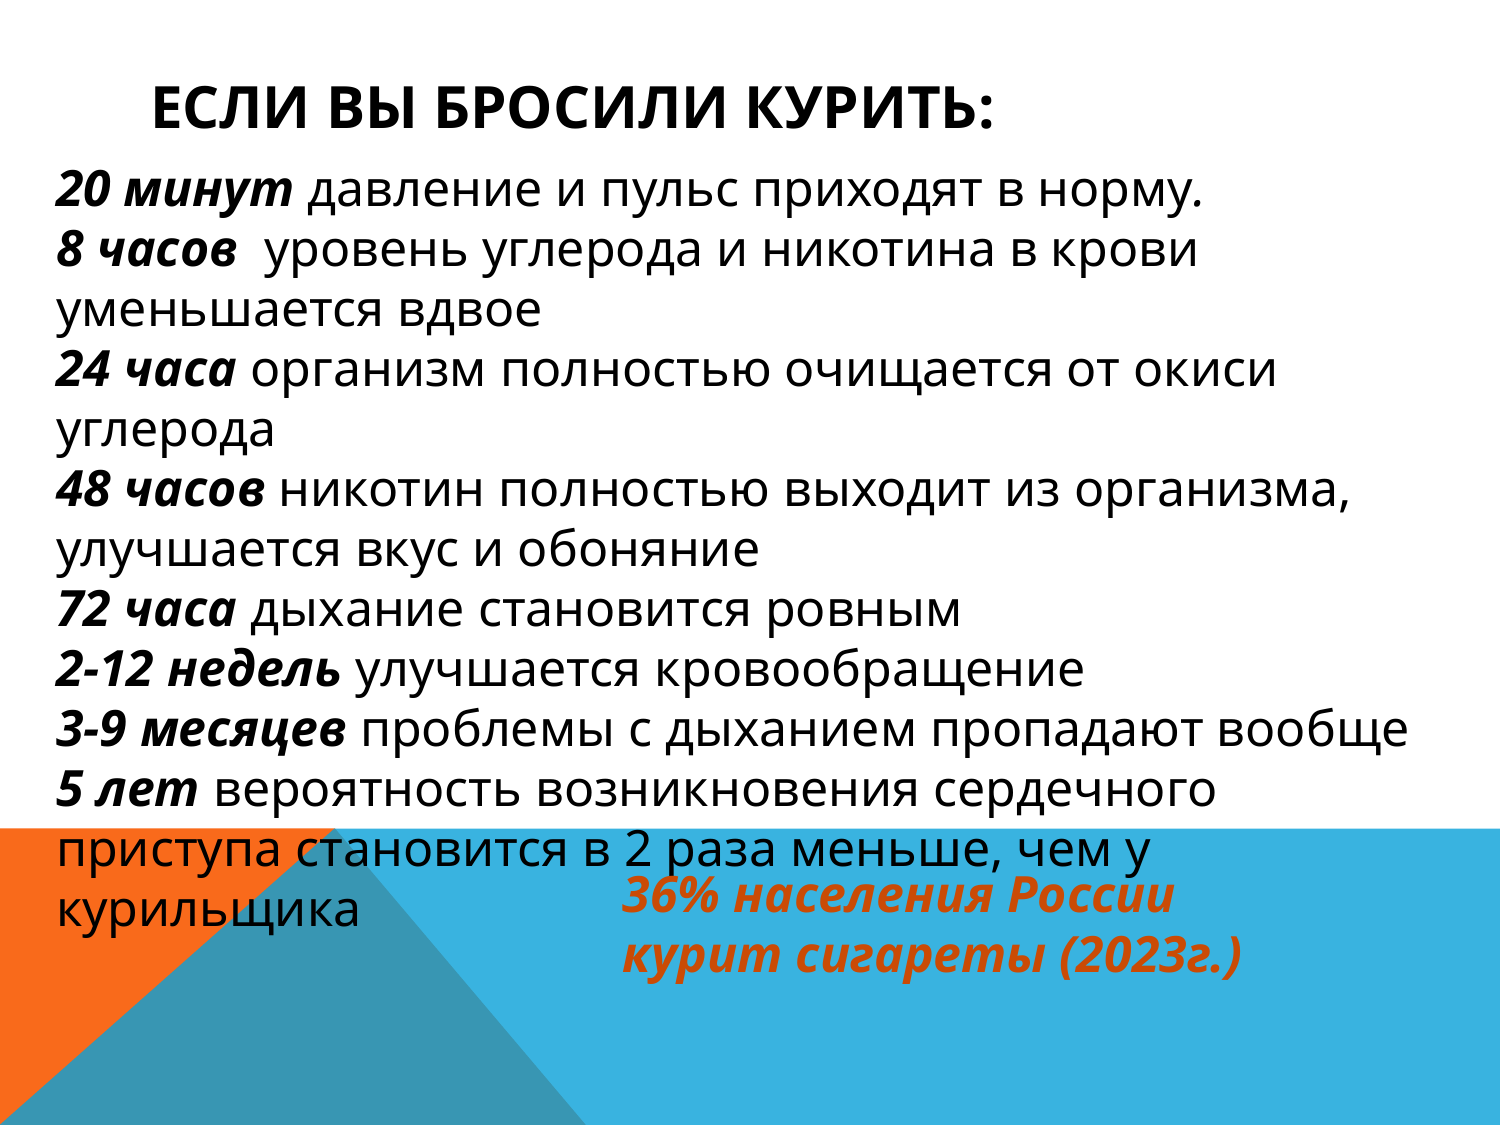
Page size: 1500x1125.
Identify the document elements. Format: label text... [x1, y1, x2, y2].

text_box 20 минут давление и пульс приходят в норму. 8 часов уровень углерода и никотина в крови уменьшается вдвое 24 часа организм полностью очищается от окиси углерода 48 часов никотин полностью выходит из организма, улучшается вкус и обоняние 72 часа дыхание становится ровным 2-12 недель улучшается кровообращение 3-9 месяцев проблемы с дыханием пропадают вообще 5 лет вероятность возникновения сердечного приступа становится в 2 раза меньше, чем у курильщика [41, 148, 1471, 944]
title Если Вы бросили курить: [135, 60, 1369, 148]
text_box 36% населения России курит сигареты (2023г.) [608, 855, 1359, 991]
